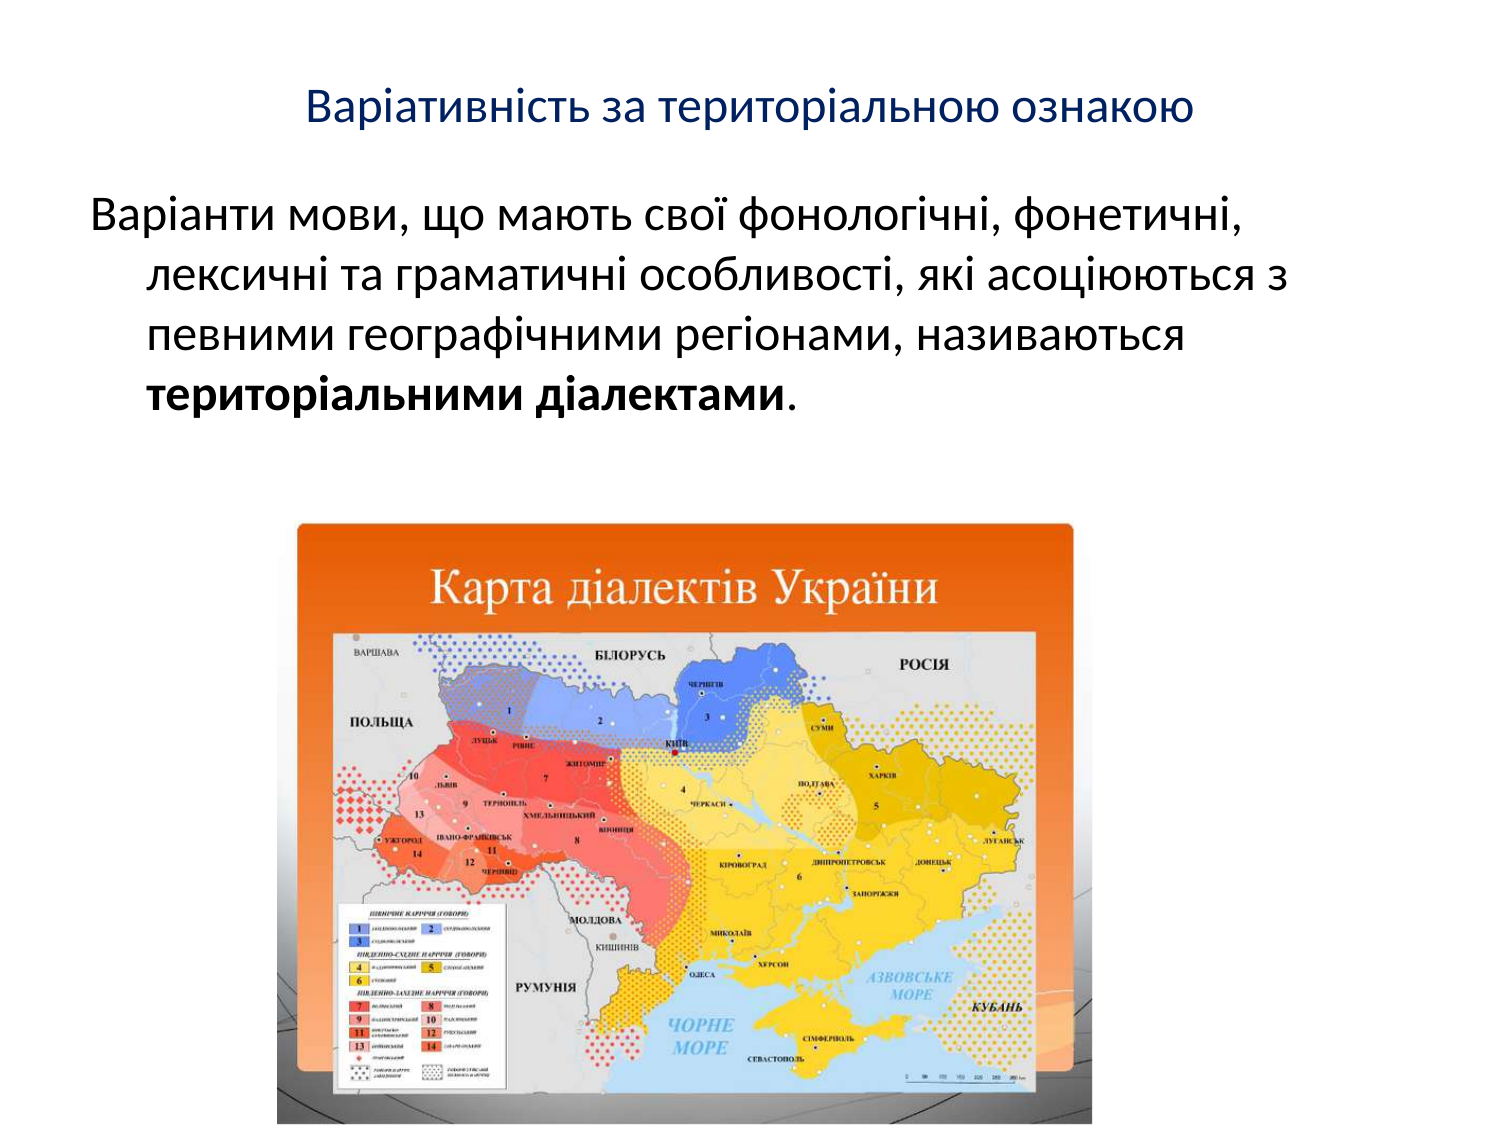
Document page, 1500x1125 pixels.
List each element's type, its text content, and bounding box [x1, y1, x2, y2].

picture [277, 503, 1093, 1125]
title Варіативність за територіальною ознакою [75, 45, 1425, 161]
list Варіанти мови, що мають свої фонологічні, фонетичні, лексичні та граматичні особливості, які асоціюються з певними географічними регіонами, називаються територіальними діалектами. [75, 172, 1425, 1005]
